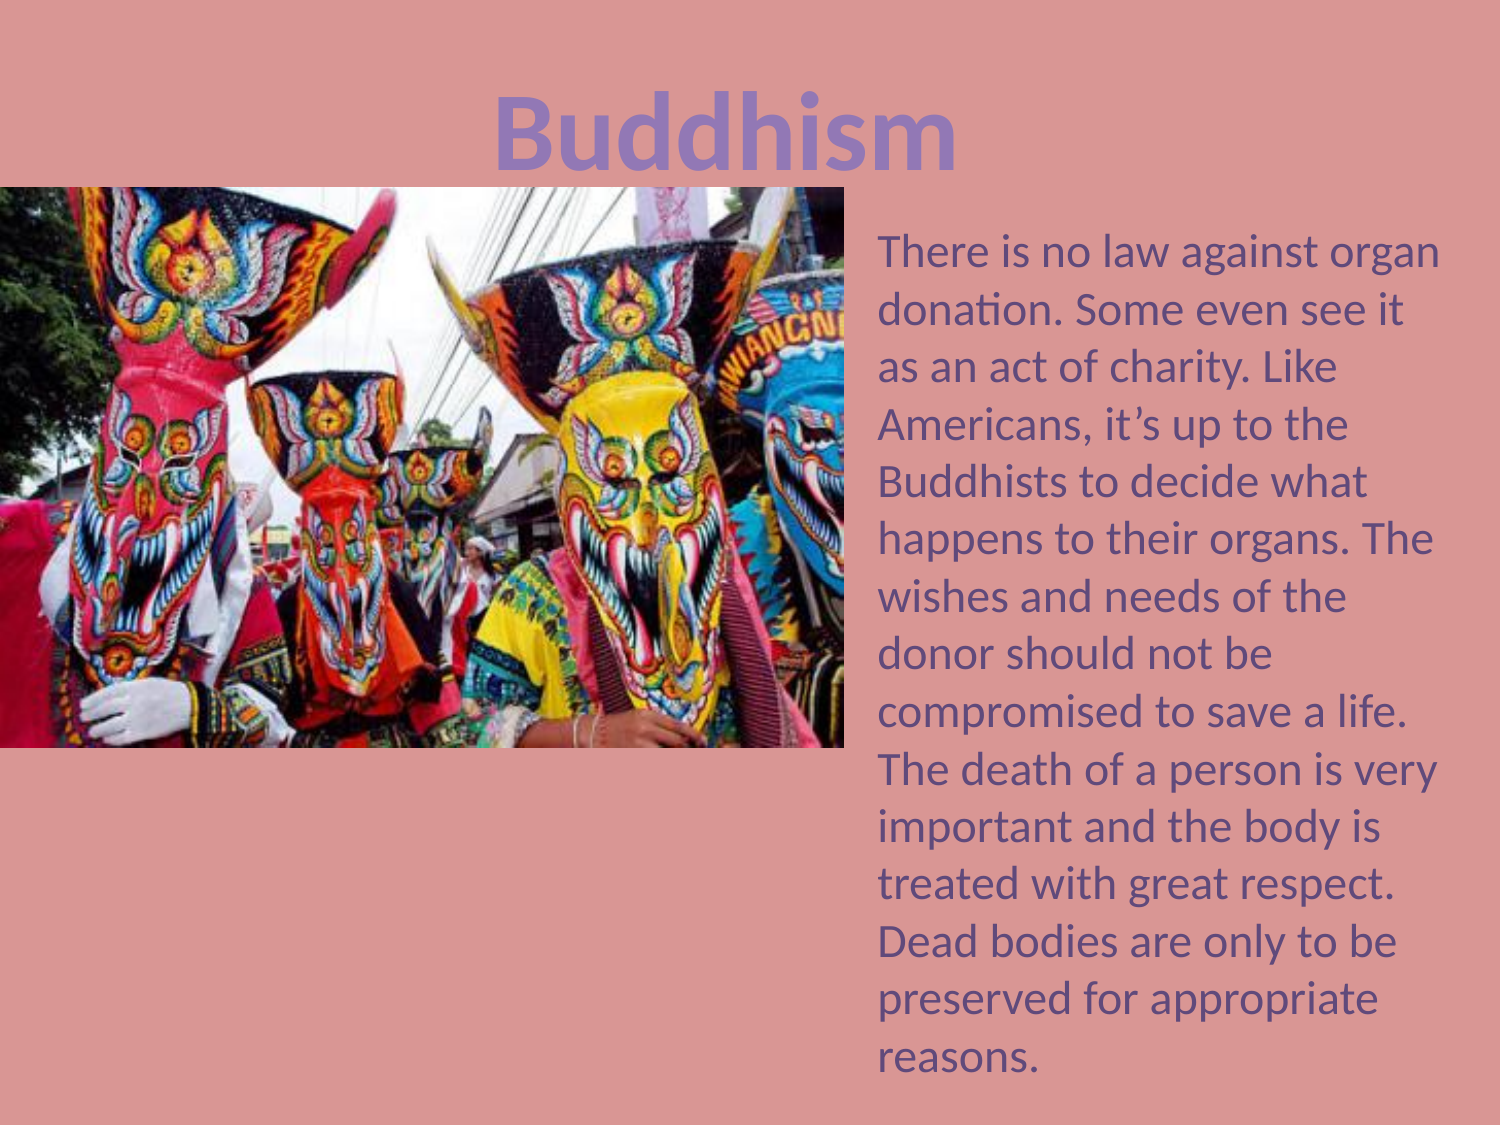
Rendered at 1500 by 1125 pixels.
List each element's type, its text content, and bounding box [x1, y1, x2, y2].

picture [0, 187, 845, 748]
picture [832, 398, 845, 405]
text_box There is no law against organ donation. Some even see it as an act of charity. Like Americans, it’s up to the Buddhists to decide what happens to their organs. The wishes and needs of the donor should not be compromised to save a life. The death of a person is very important and the body is treated with great respect. Dead bodies are only to be preserved for appropriate reasons. [862, 212, 1463, 1090]
text_box Buddhism [477, 49, 976, 200]
